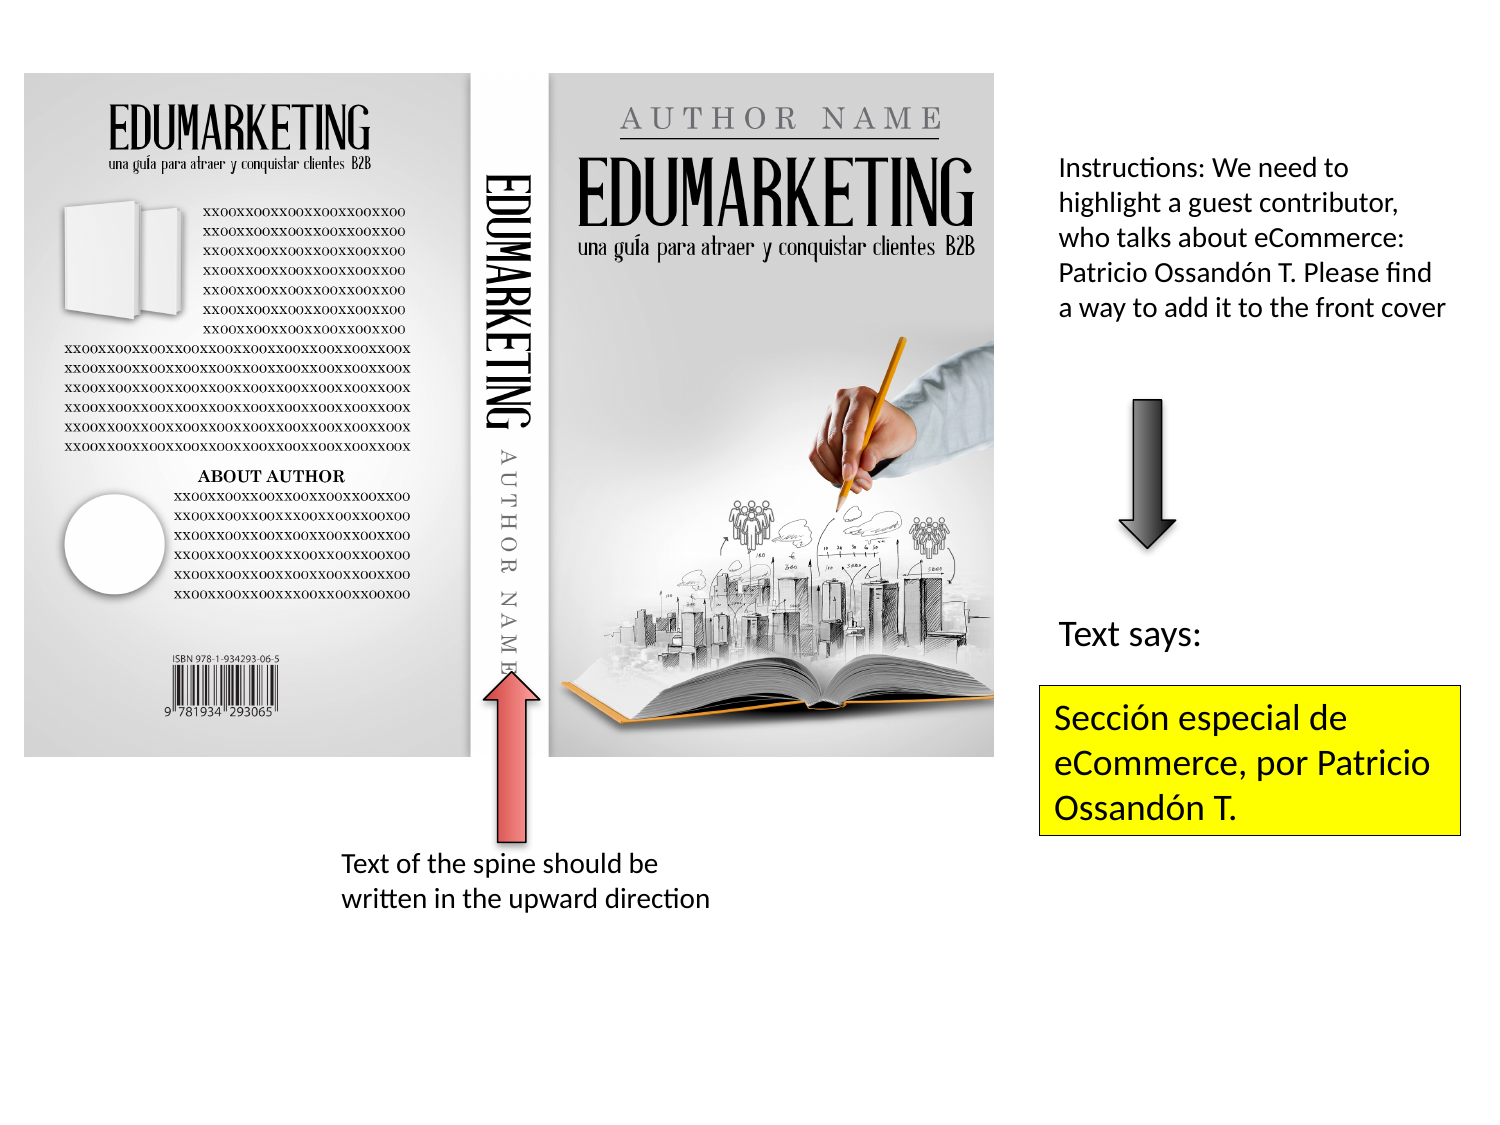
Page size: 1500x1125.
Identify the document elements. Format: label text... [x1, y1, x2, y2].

text_box Sección especial de eCommerce, por Patricio Ossandón T. [1039, 685, 1461, 836]
text_box [1118, 399, 1177, 549]
picture [24, 73, 994, 758]
text_box [496, 766, 527, 844]
text_box Instructions: We need to highlight a guest contributor, who talks about eCommerce: Patricio Ossandón T. Please find a way to add it to the front cover [1043, 140, 1465, 331]
text_box Text of the spine should be written in the upward direction [326, 836, 748, 922]
text_box Text says: [1043, 601, 1465, 661]
